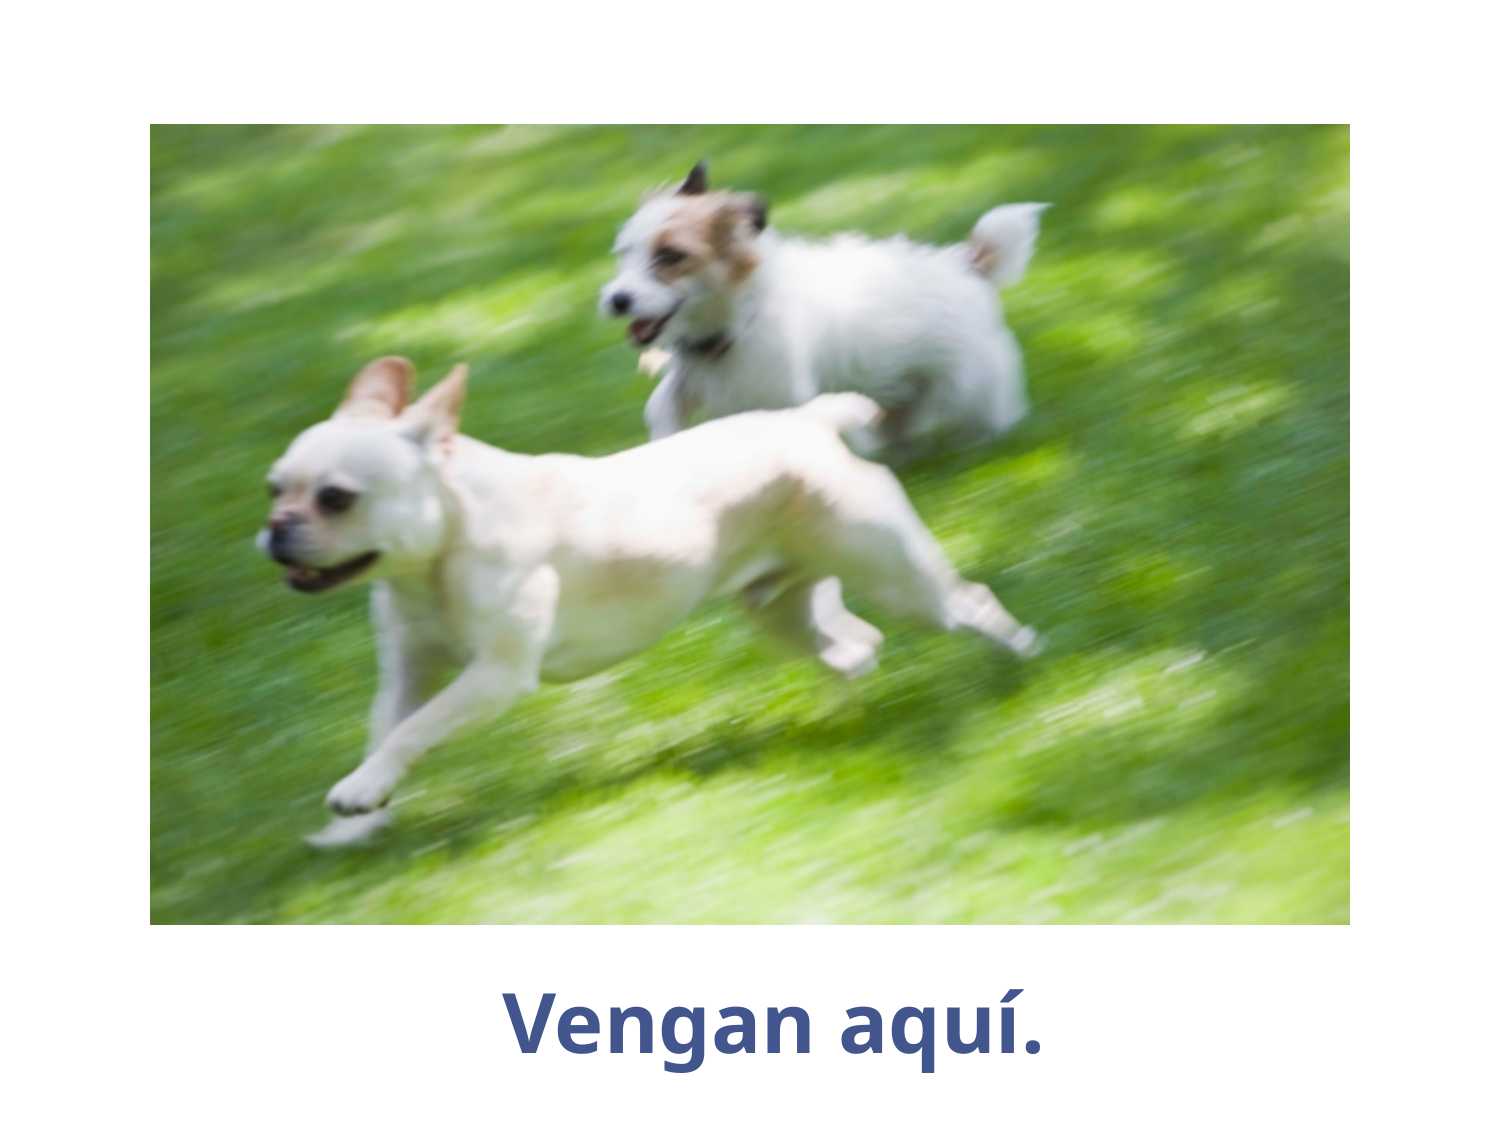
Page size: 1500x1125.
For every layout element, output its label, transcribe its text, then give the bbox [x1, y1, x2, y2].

picture [149, 124, 1351, 926]
list Vengan aquí. [487, 962, 1113, 1075]
